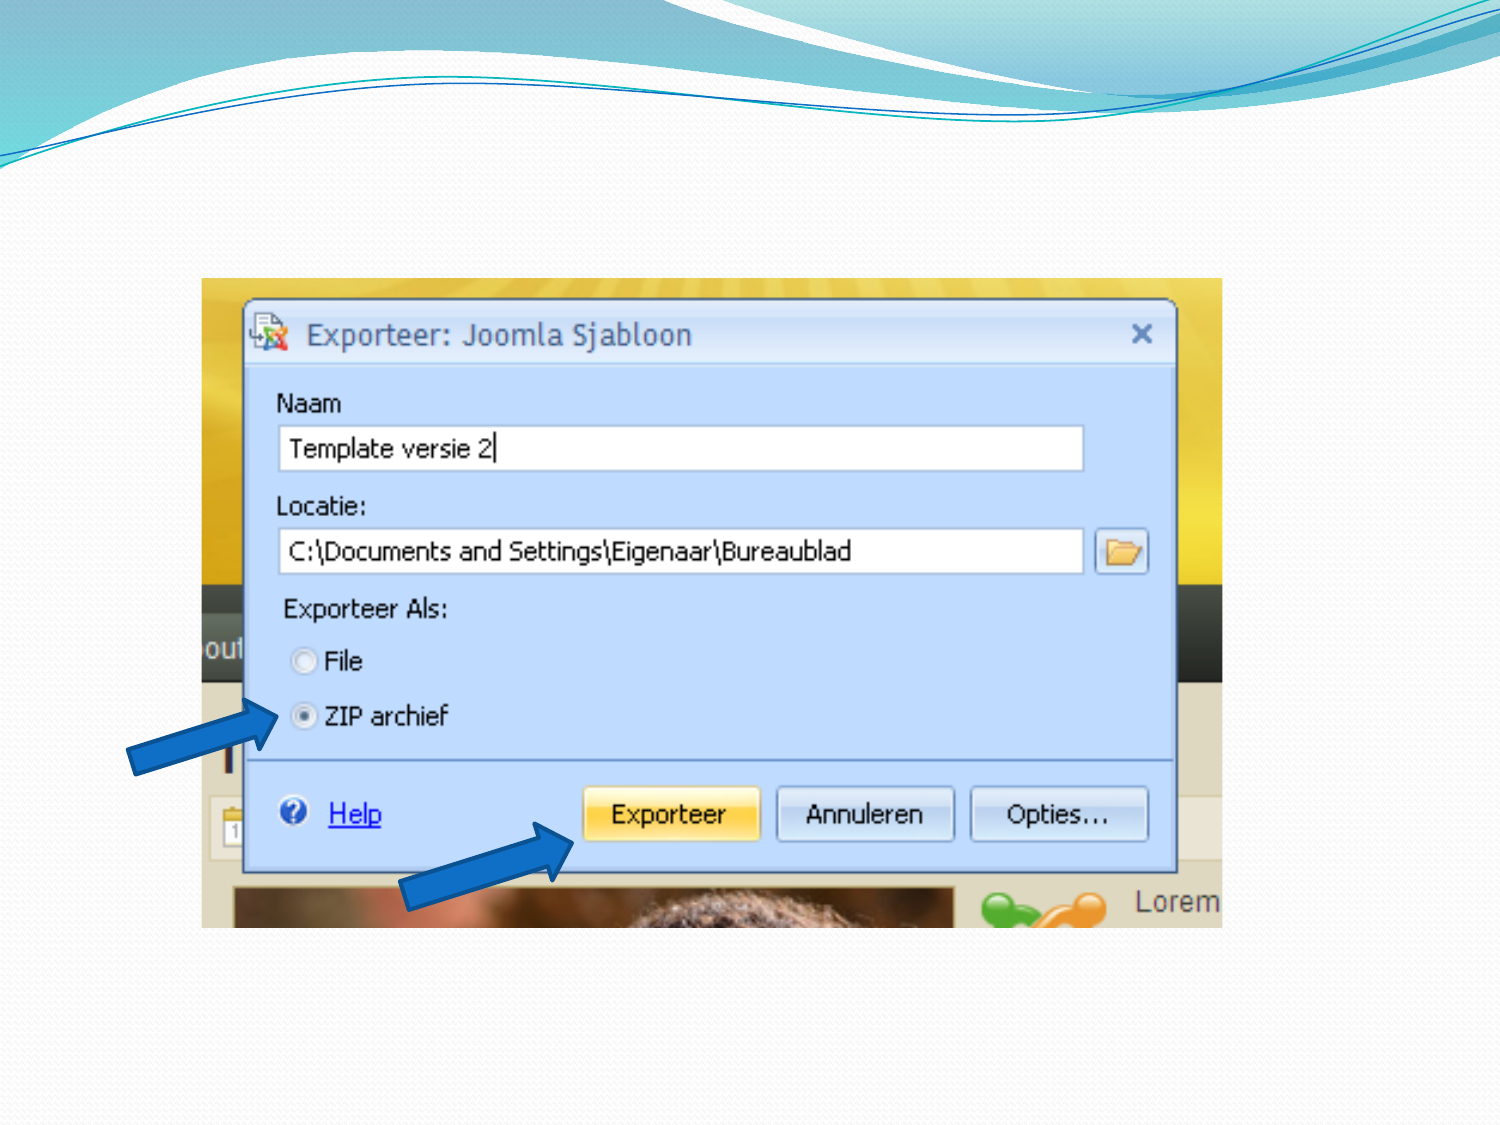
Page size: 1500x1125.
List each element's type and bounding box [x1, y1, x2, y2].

text_box [0, 0, 1500, 74]
picture [201, 278, 1223, 929]
text_box [125, 726, 194, 777]
